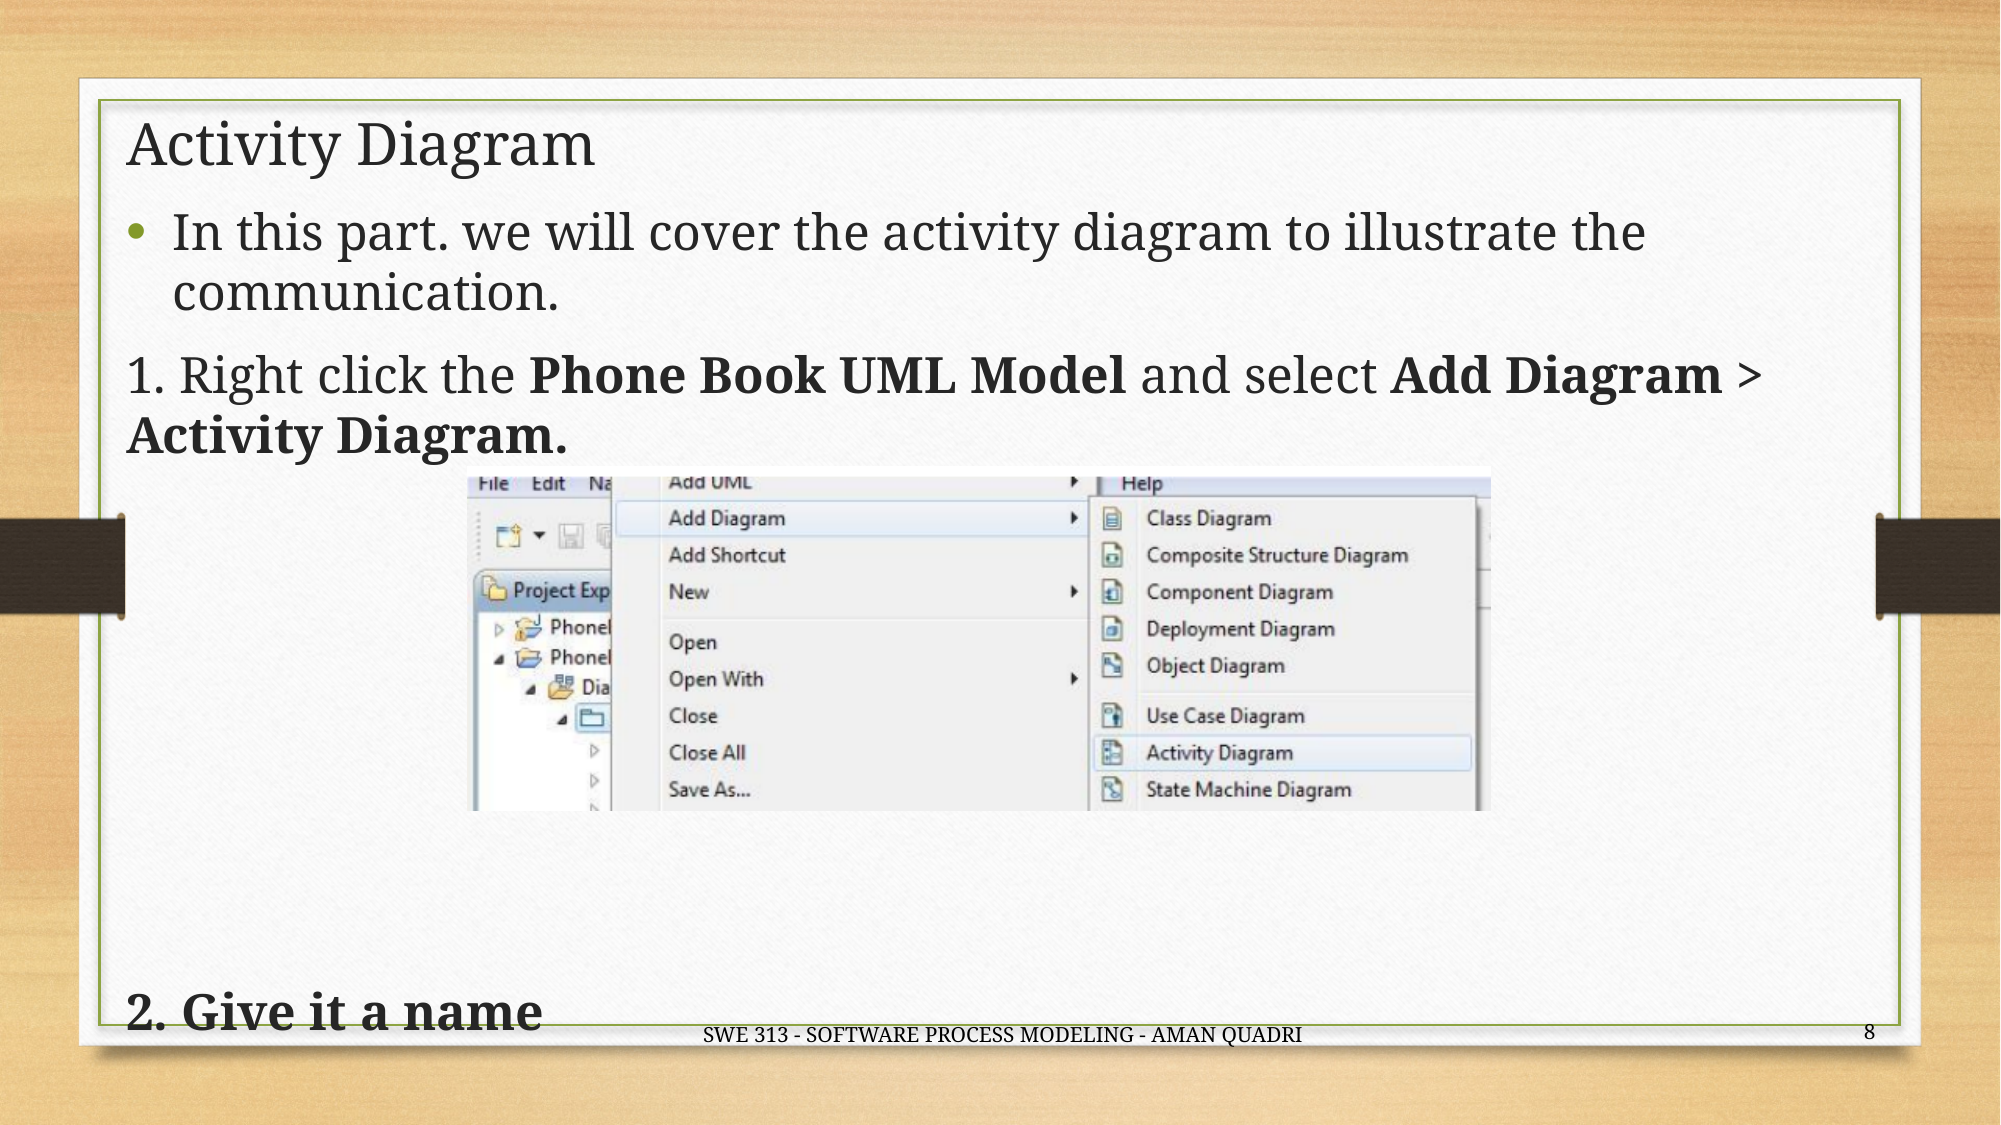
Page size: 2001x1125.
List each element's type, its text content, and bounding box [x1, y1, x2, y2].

footer SWE 313 - SOFTWARE PROCESS MODELING - AMAN QUADRI [403, 1020, 1602, 1049]
picture [0, 0, 2001, 1125]
title Activity Diagram [110, 99, 1895, 185]
slide_number 8 [1801, 1010, 1891, 1056]
list In this part. we will cover the activity diagram to illustrate the communication. 1. Right click the Phone Book UML Model and select Add Diagram > Activity Diagram. 2. Give it a name [110, 193, 1895, 1012]
